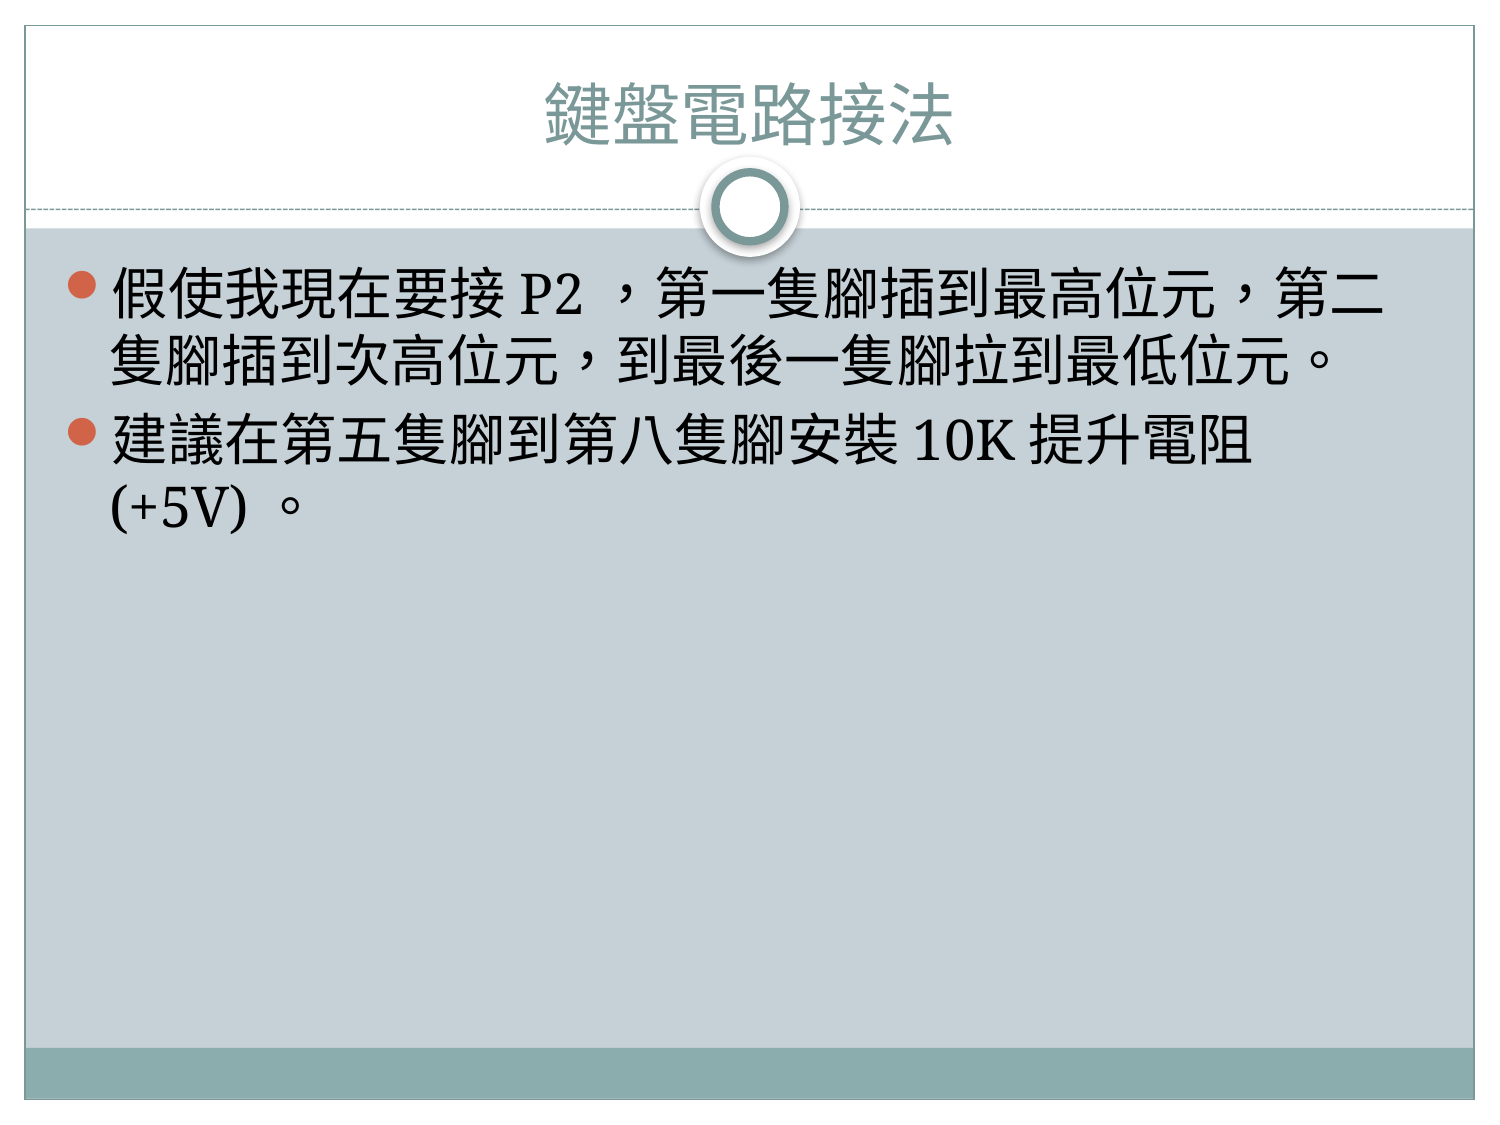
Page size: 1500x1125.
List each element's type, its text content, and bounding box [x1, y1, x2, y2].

list 假使我現在要接P2，第一隻腳插到最高位元，第二隻腳插到次高位元，到最後一隻腳拉到最低位元。 建議在第五隻腳到第八隻腳安裝10K提升電阻(+5V)。 [49, 250, 1445, 1001]
title 鍵盤電路接法 [49, 37, 1450, 162]
